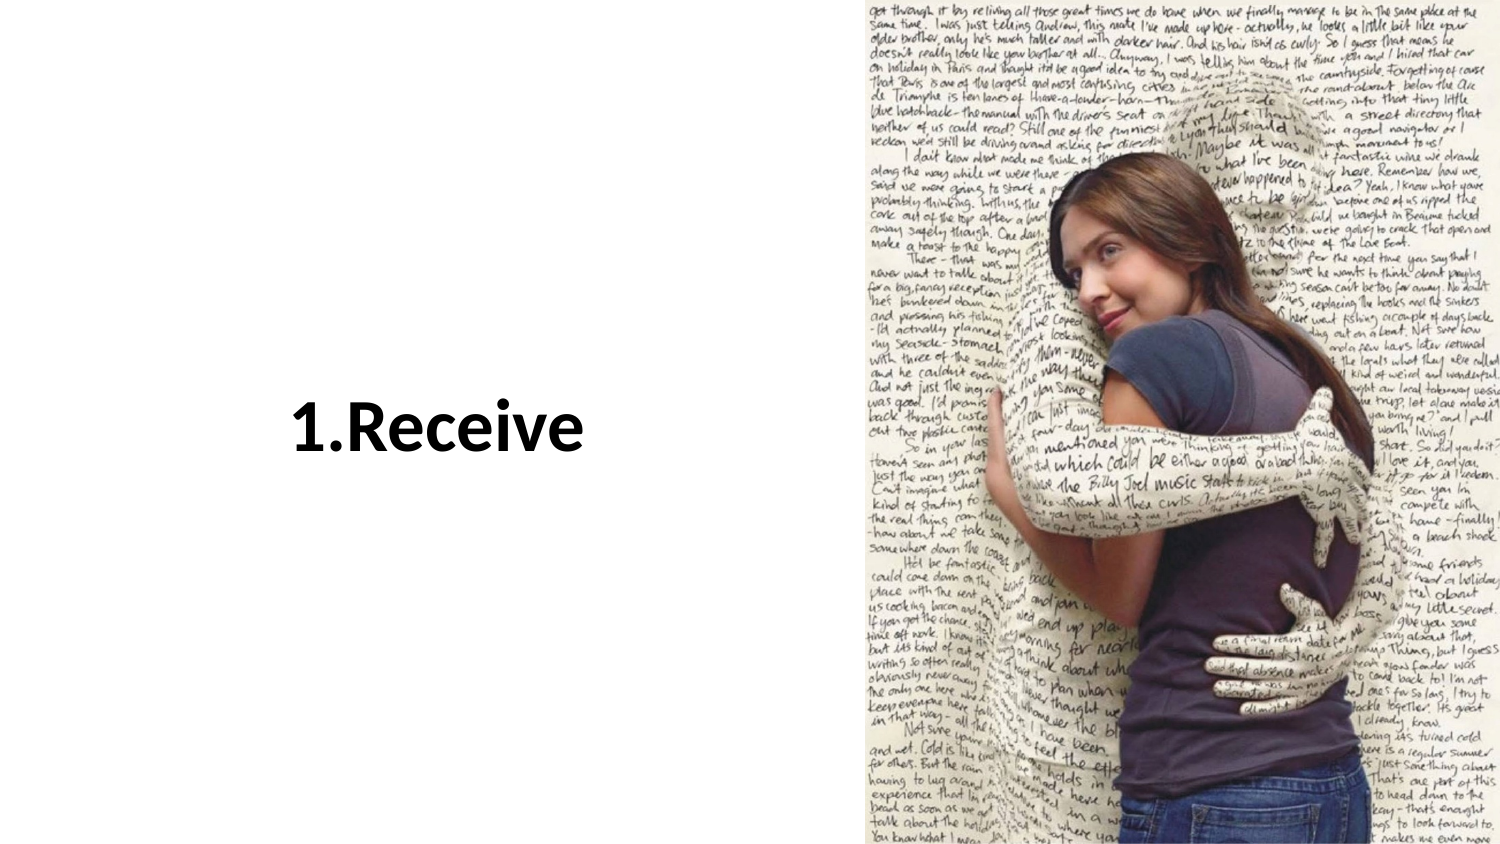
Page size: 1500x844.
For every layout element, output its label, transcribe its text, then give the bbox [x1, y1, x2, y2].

text_box 1.Receive [17, 368, 857, 474]
picture [864, 0, 1500, 844]
